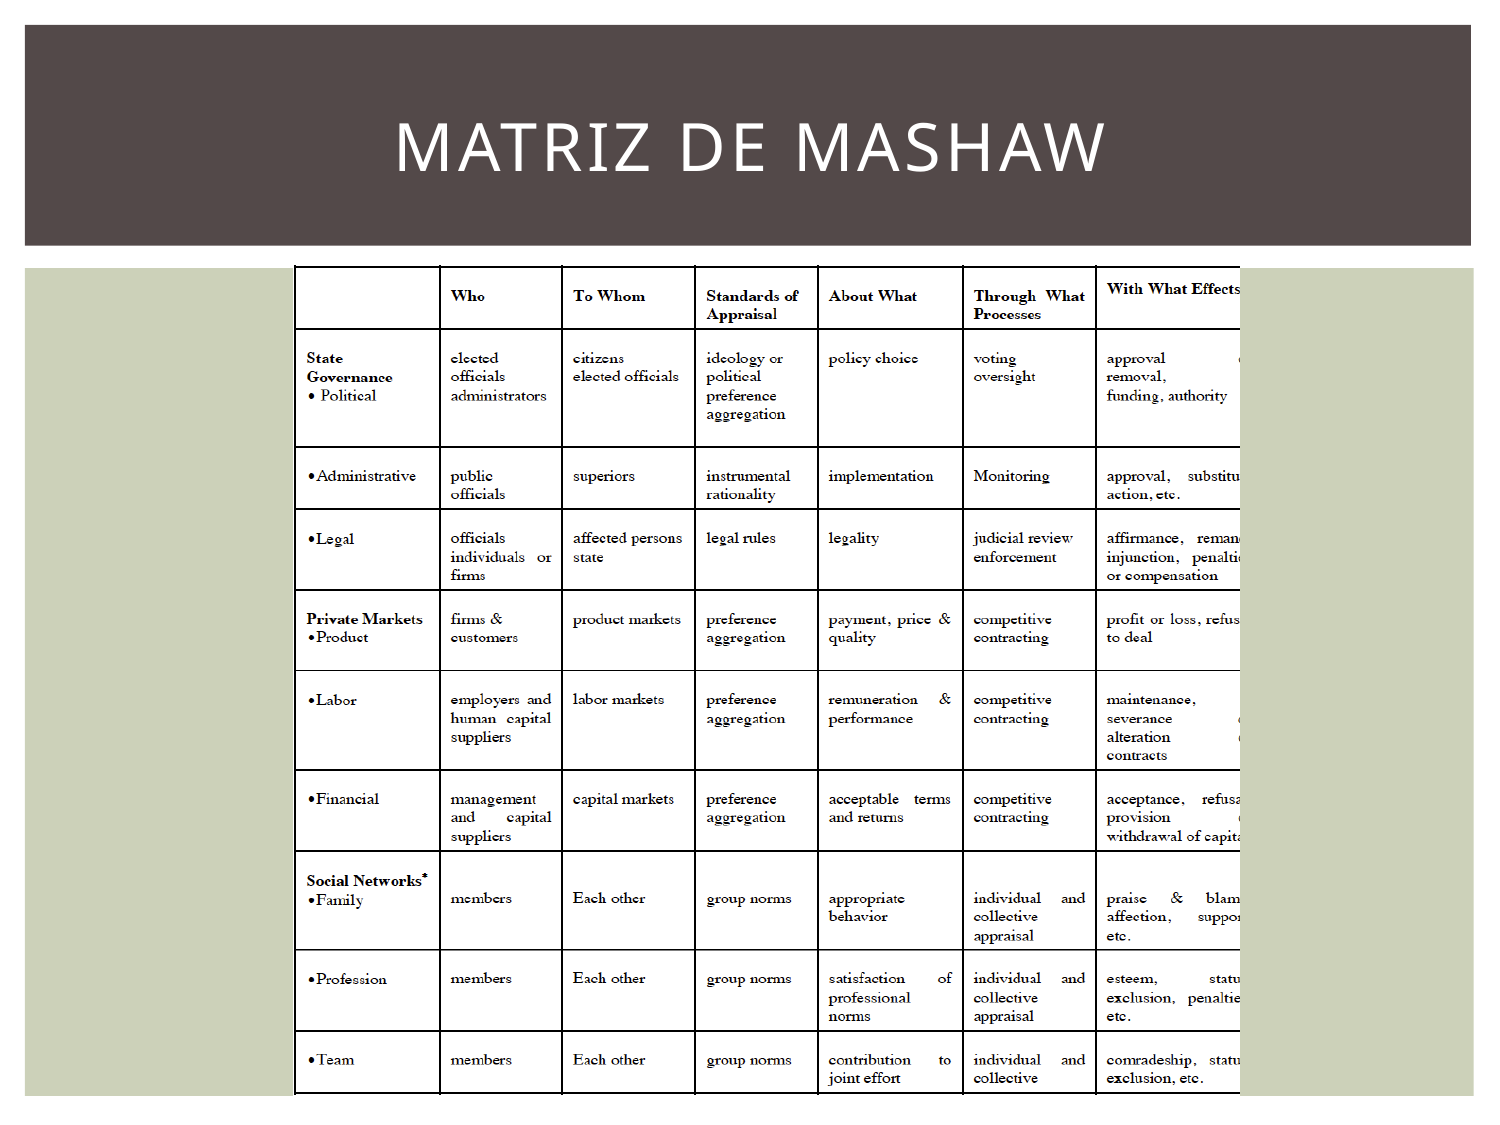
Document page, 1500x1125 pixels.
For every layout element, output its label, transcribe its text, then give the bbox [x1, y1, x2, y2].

picture [293, 264, 1240, 1097]
title Matriz de Mashaw [62, 58, 1438, 232]
